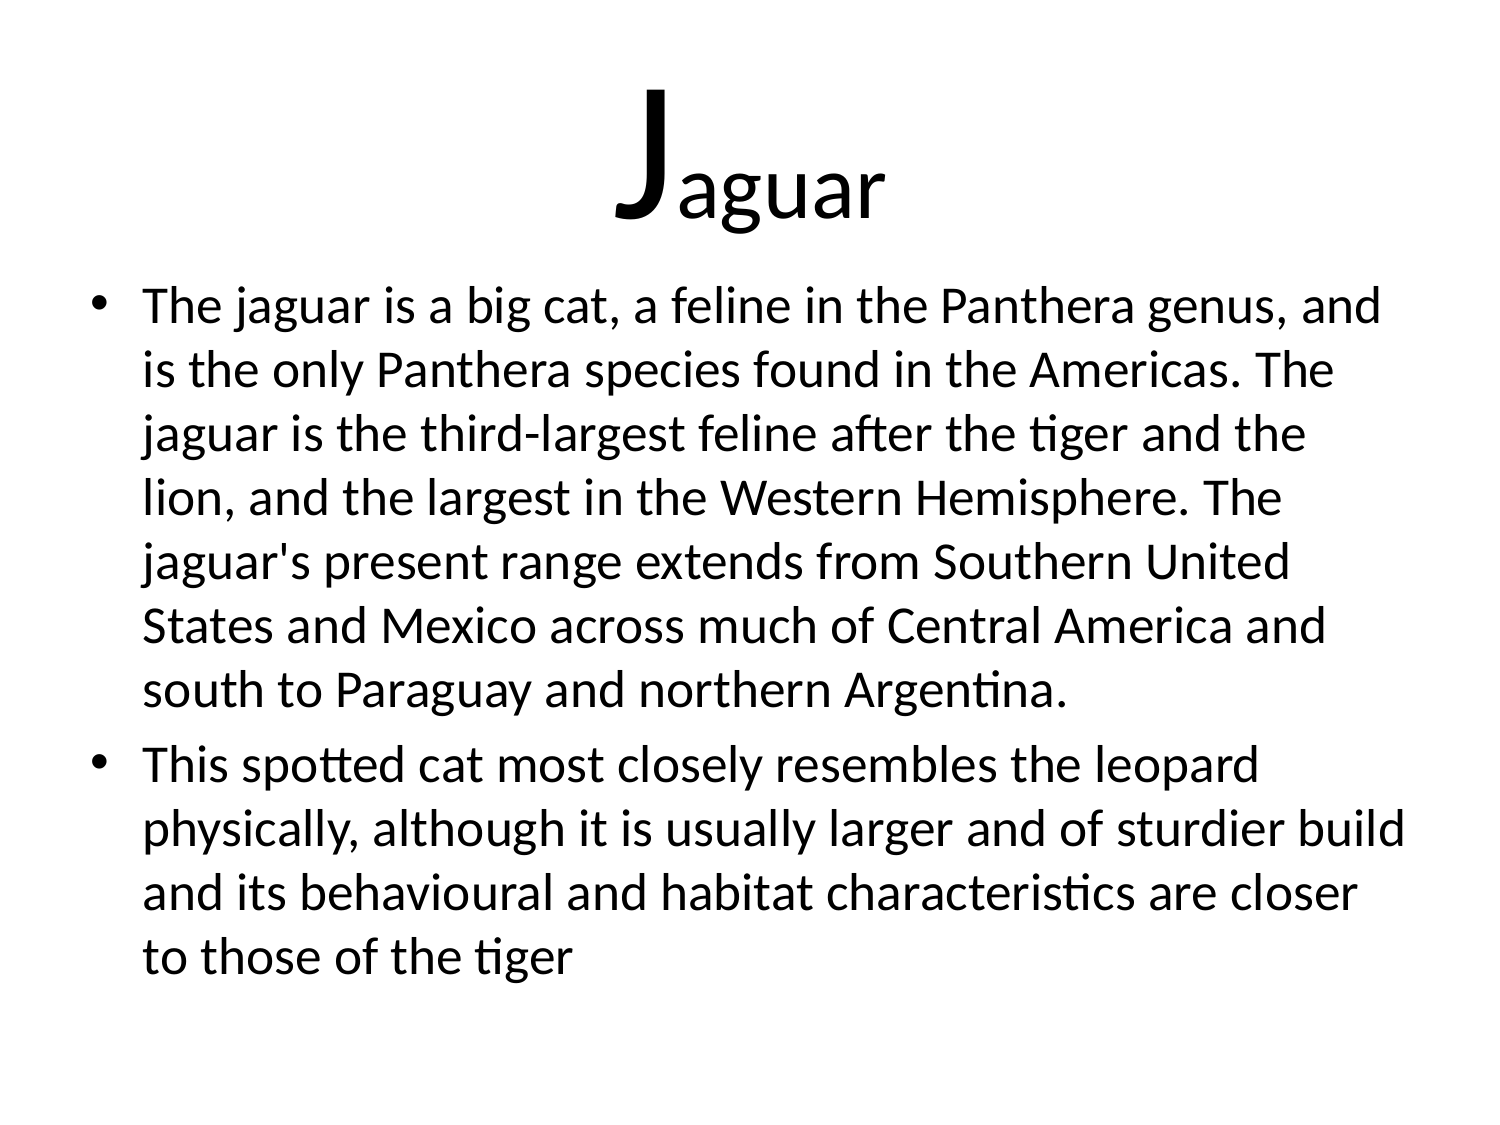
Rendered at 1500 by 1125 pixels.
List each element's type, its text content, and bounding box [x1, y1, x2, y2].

title Jaguar [75, 45, 1425, 233]
list The jaguar is a big cat, a feline in the Panthera genus, and is the only Panthera species found in the Americas. The jaguar is the third-largest feline after the tiger and the lion, and the largest in the Western Hemisphere. The jaguar's present range extends from Southern United States and Mexico across much of Central America and south to Paraguay and northern Argentina. This spotted cat most closely resembles the leopard physically, although it is usually larger and of sturdier build and its behavioural and habitat characteristics are closer to those of the tiger [75, 262, 1425, 1005]
